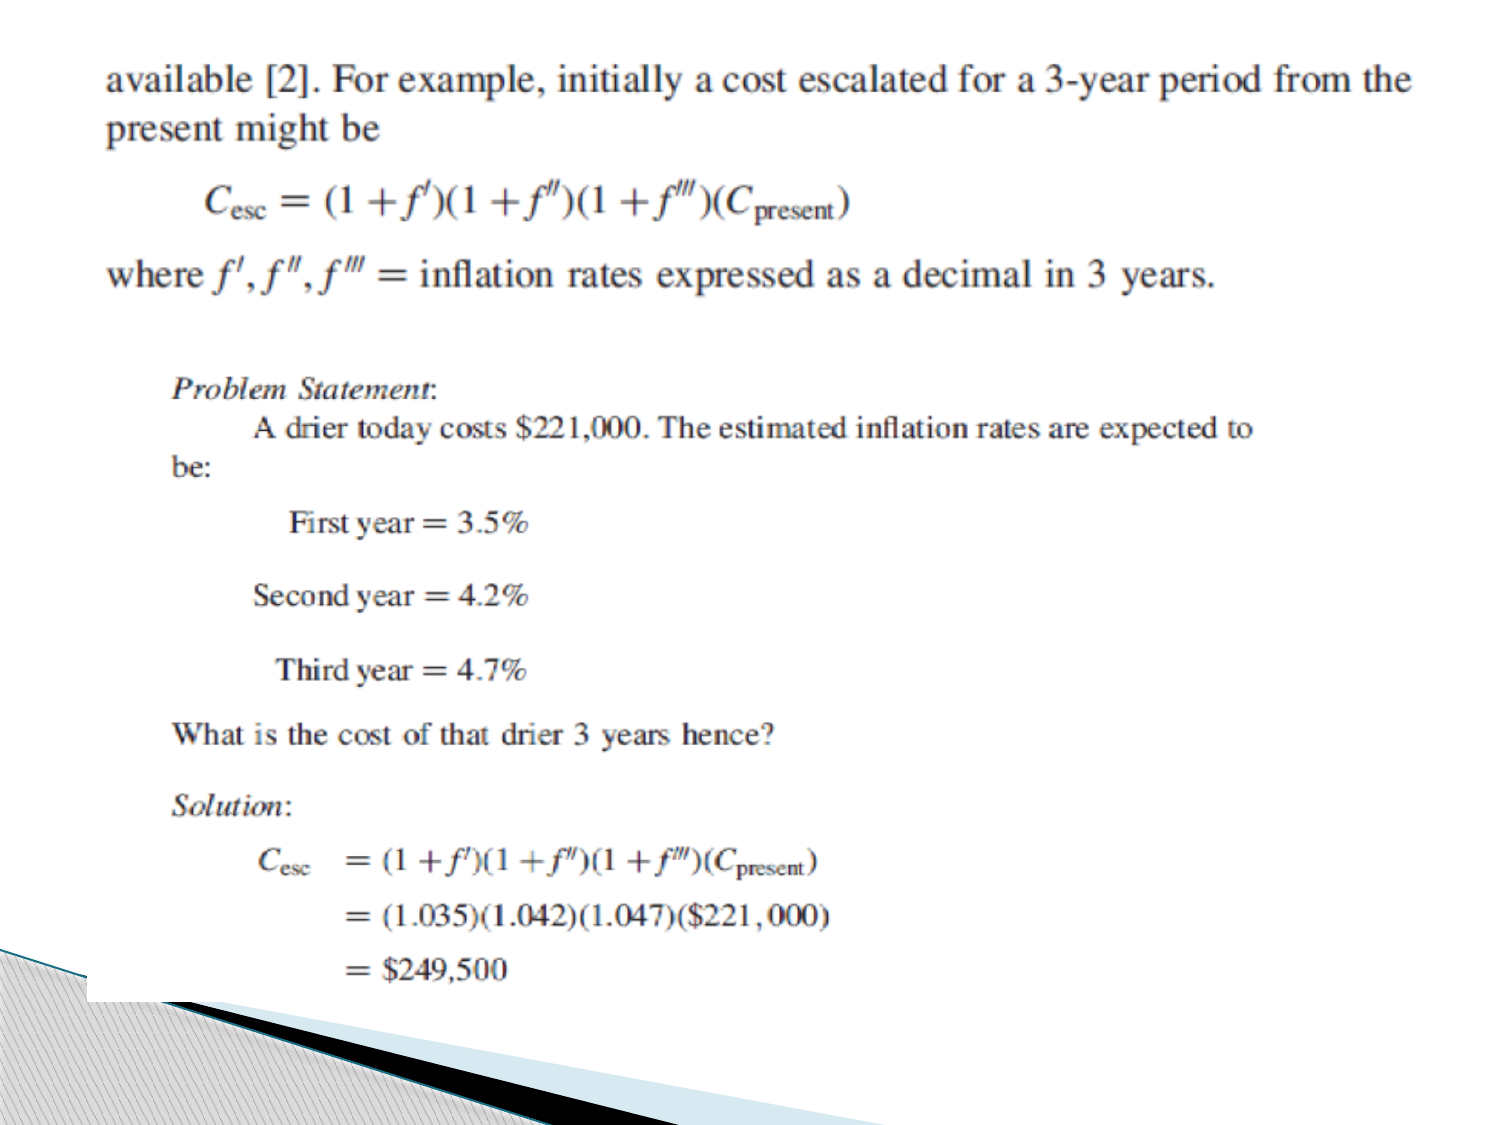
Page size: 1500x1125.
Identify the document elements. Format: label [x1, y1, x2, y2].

picture [87, 362, 1413, 1002]
list [74, 49, 1426, 338]
